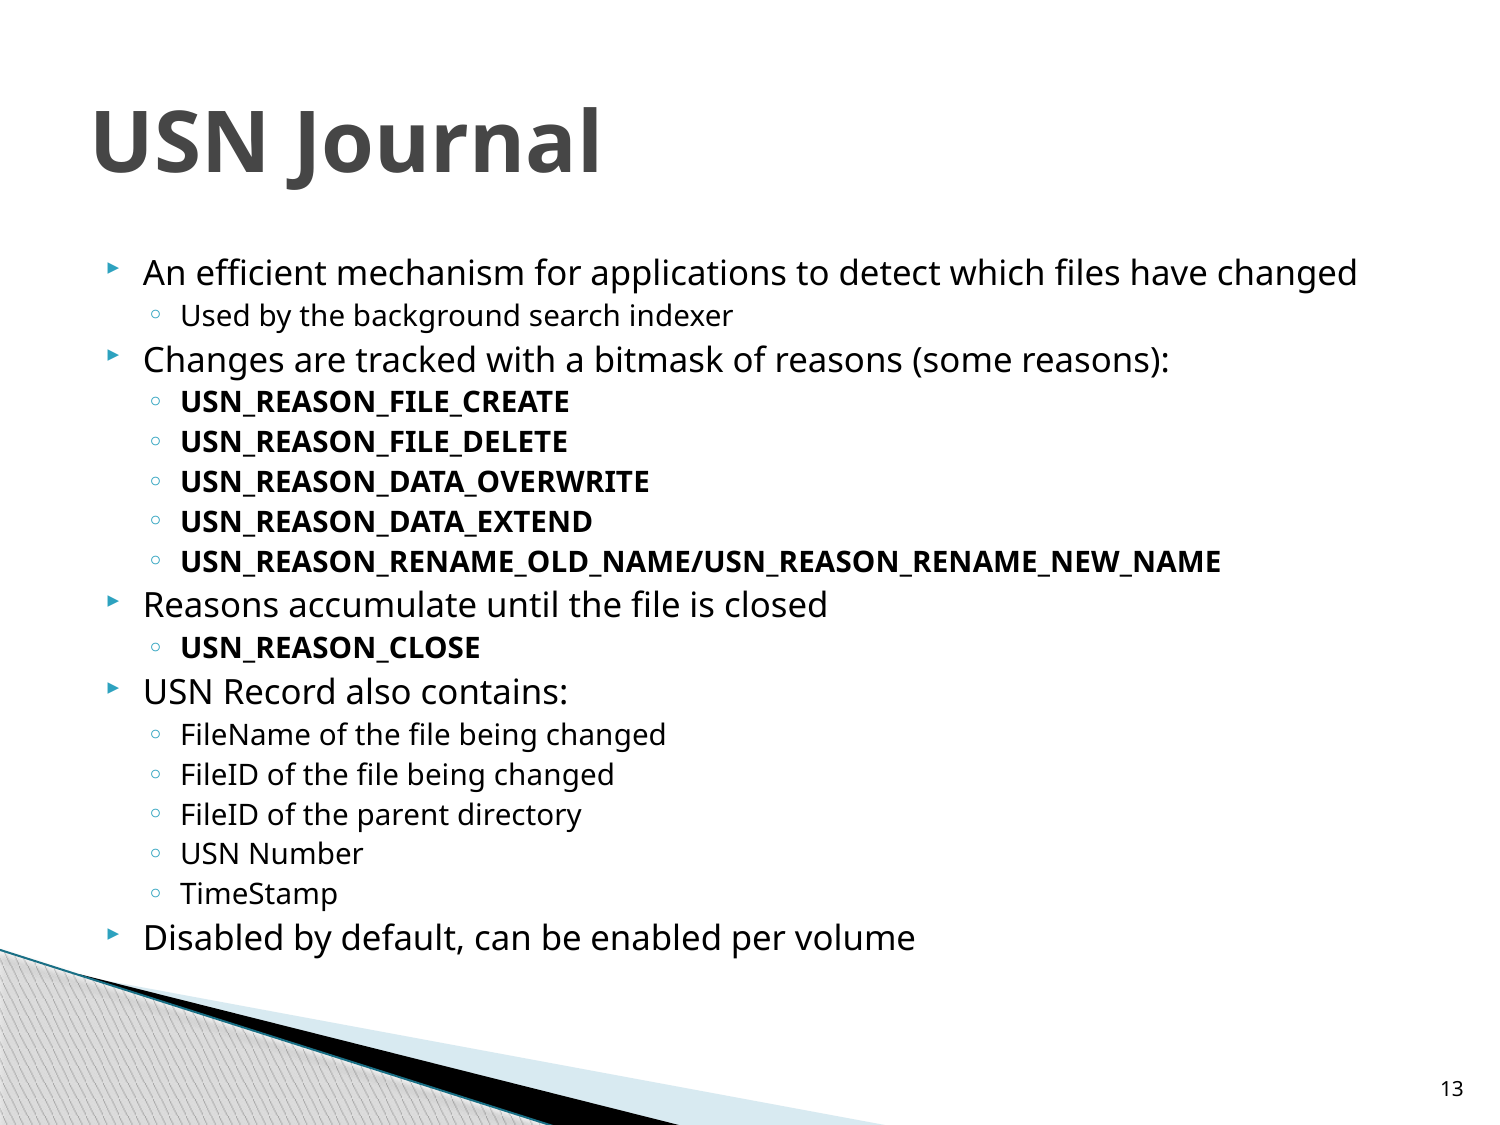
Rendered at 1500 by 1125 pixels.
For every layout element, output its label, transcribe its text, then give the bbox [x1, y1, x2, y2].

slide_number 13 [1418, 1051, 1479, 1112]
list An efficient mechanism for applications to detect which files have changed Used by the background search indexer Changes are tracked with a bitmask of reasons (some reasons): USN_REASON_FILE_CREATE USN_REASON_FILE_DELETE USN_REASON_DATA_OVERWRITE USN_REASON_DATA_EXTEND USN_REASON_RENAME_OLD_NAME/USN_REASON_RENAME_NEW_NAME Reasons accumulate until the file is closed USN_REASON_CLOSE USN Record also contains: FileName of the file being changed FileID of the file being changed FileID of the parent directory USN Number TimeStamp Disabled by default, can be enabled per volume [75, 243, 1425, 986]
title USN Journal [75, 45, 1425, 233]
